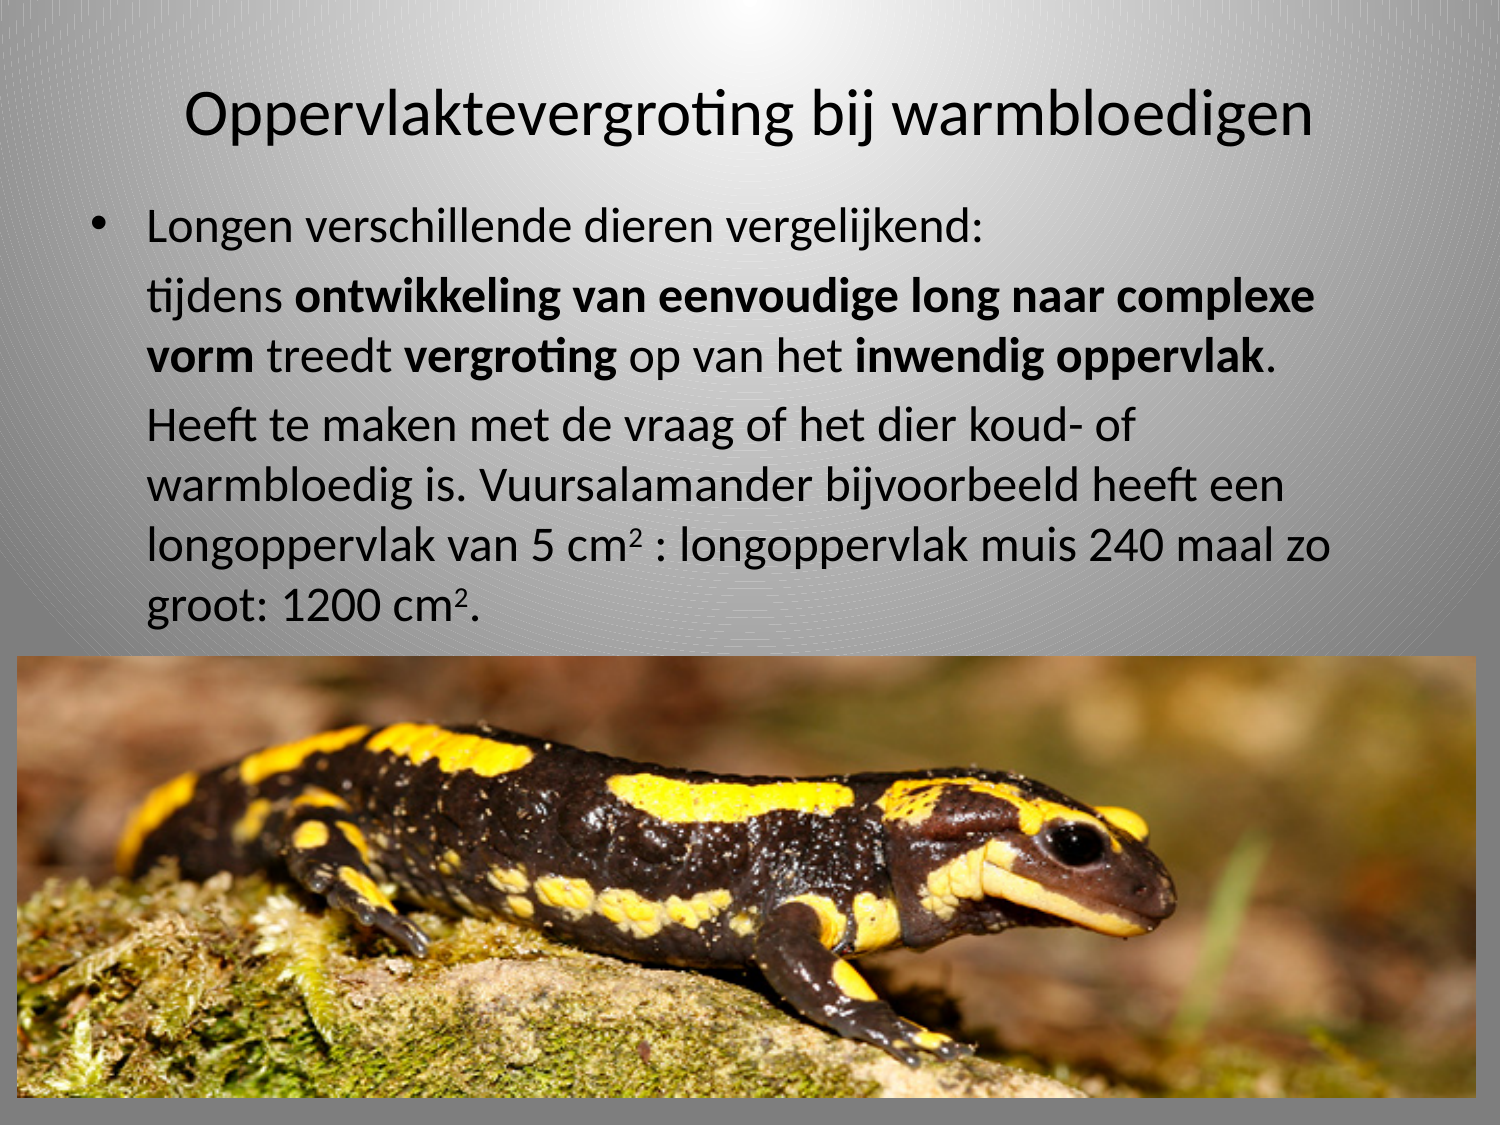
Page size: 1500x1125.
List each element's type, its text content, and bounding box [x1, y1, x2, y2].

list Longen verschillende dieren vergelijkend: tijdens ontwikkeling van eenvoudige long naar complexe vorm treedt vergroting op van het inwendig oppervlak. Heeft te maken met de vraag of het dier koud- of warmbloedig is. Vuursalamander bijvoorbeeld heeft een longoppervlak van 5 cm2 : longoppervlak muis 240 maal zo groot: 1200 cm2. [75, 184, 1425, 655]
picture [17, 656, 1477, 1099]
title Oppervlaktevergroting bij warmbloedigen [75, 45, 1425, 173]
